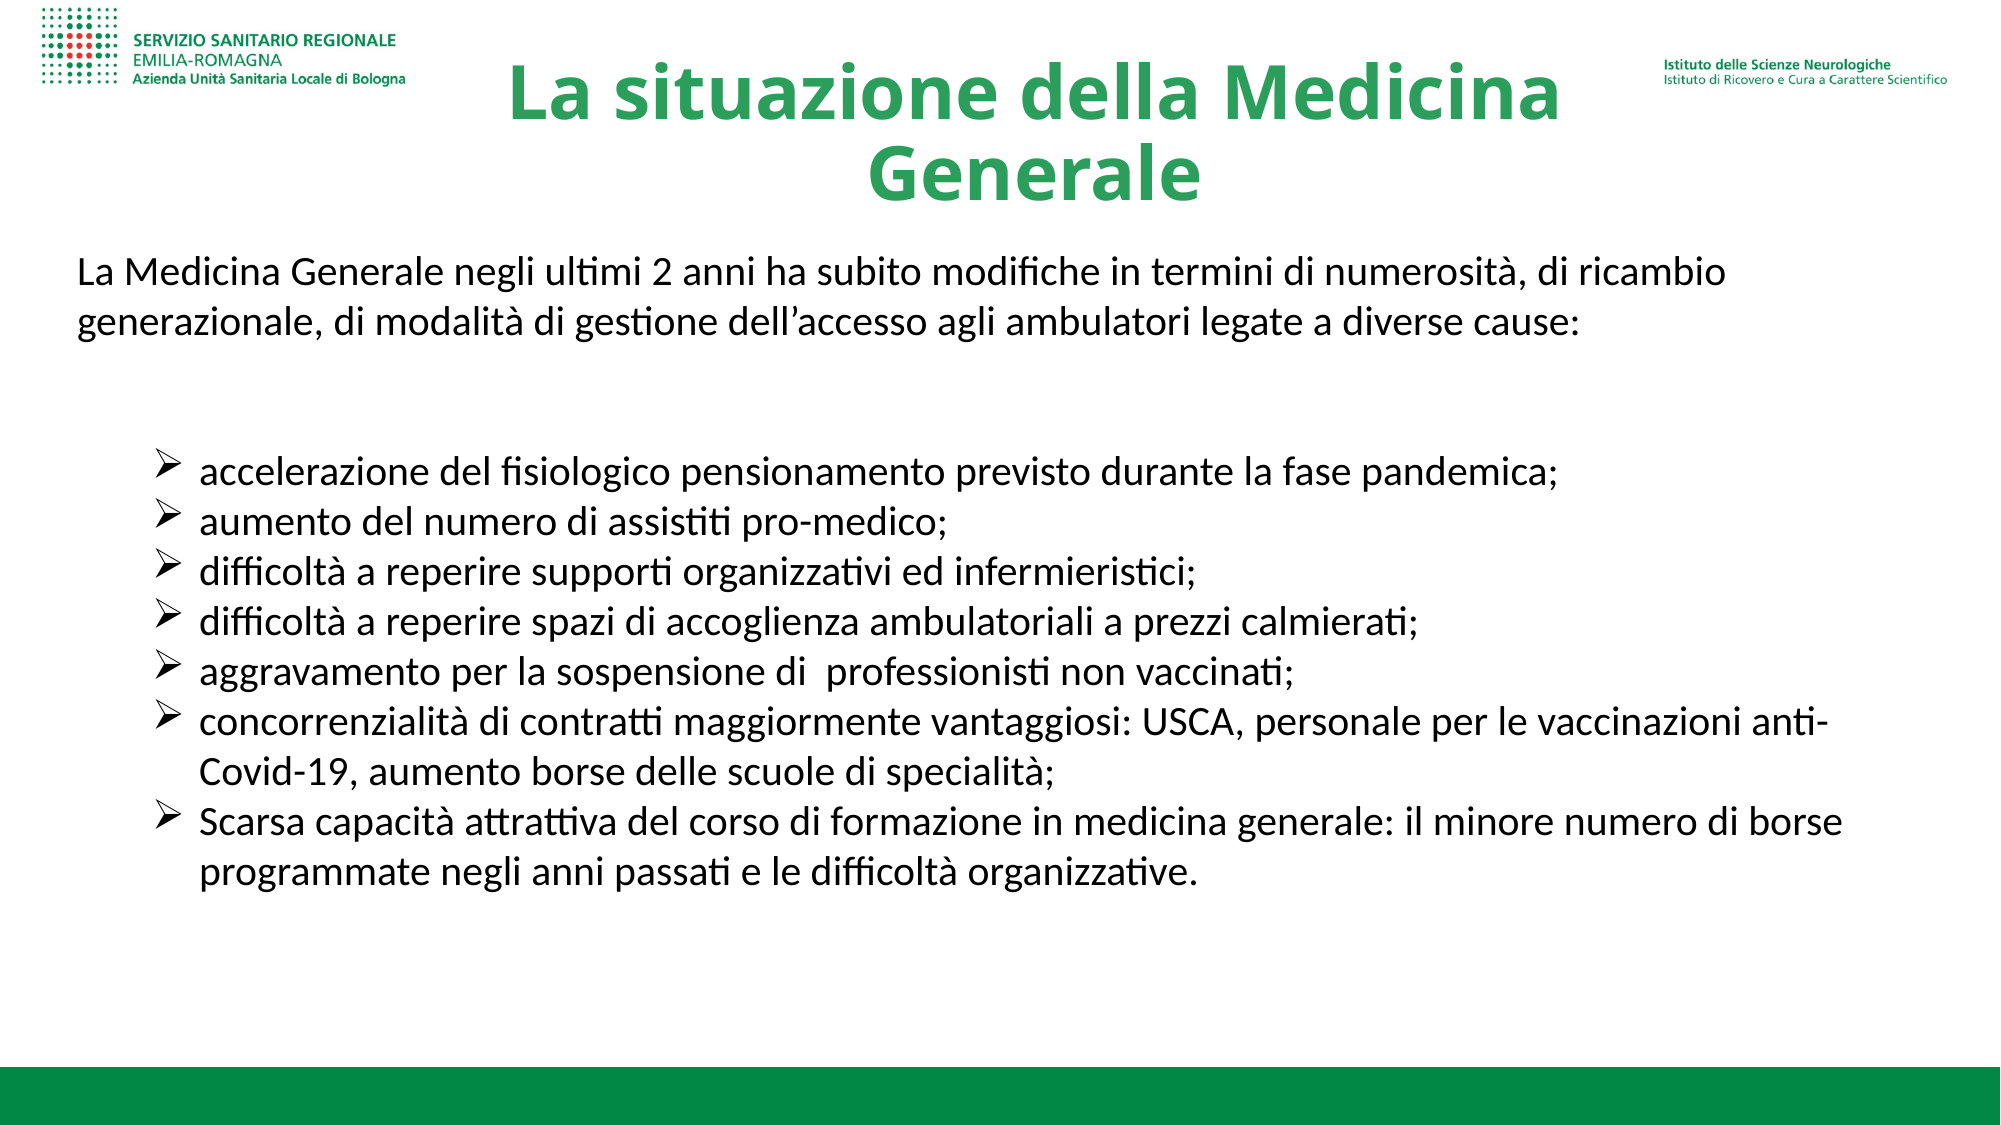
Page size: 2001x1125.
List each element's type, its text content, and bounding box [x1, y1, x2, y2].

text_box La Medicina Generale negli ultimi 2 anni ha subito modifiche in termini di numerosità, di ricambio generazionale, di modalità di gestione dell’accesso agli ambulatori legate a diverse cause: accelerazione del fisiologico pensionamento previsto durante la fase pandemica; aumento del numero di assistiti pro-medico; difficoltà a reperire supporti organizzativi ed infermieristici; difficoltà a reperire spazi di accoglienza ambulatoriali a prezzi calmierati; aggravamento per la sospensione di professionisti non vaccinati; concorrenzialità di contratti maggiormente vantaggiosi: USCA, personale per le vaccinazioni anti-Covid-19, aumento borse delle scuole di specialità; Scarsa capacità attrattiva del corso di formazione in medicina generale: il minore numero di borse programmate negli anni passati e le difficoltà organizzative. [62, 236, 1938, 992]
text_box La situazione della Medicina Generale [438, 47, 1632, 169]
picture [1656, 7, 1950, 87]
picture [37, 7, 413, 87]
text_box [0, 1067, 2000, 1125]
